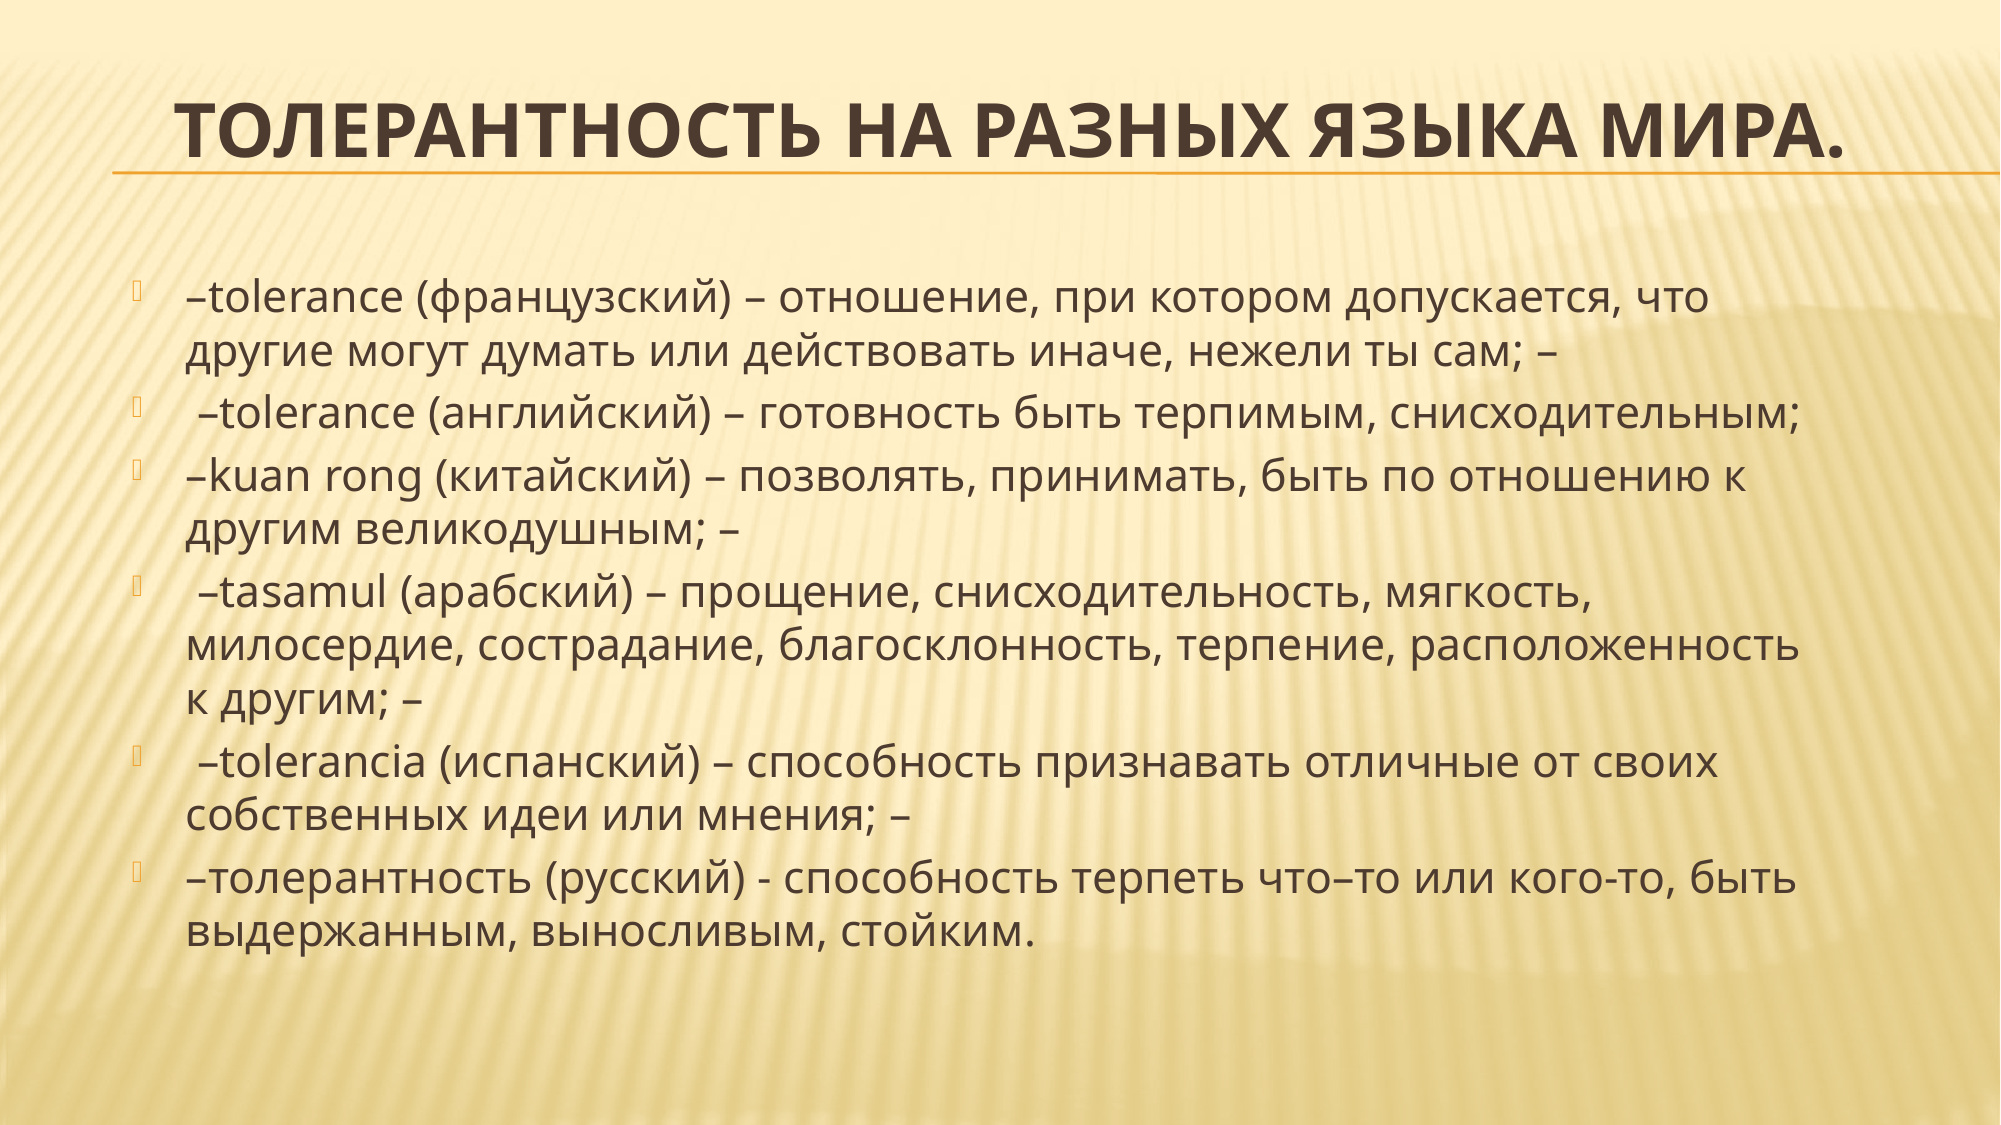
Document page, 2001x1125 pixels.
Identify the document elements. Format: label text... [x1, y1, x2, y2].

list –tolerance (французский) – отношение, при котором допускается, что другие могут думать или действовать иначе, нежели ты сам; – –tolerance (английский) – готовность быть терпимым, снисходительным; –kuan rong (китайский) – позволять, принимать, быть по отношению к другим великодушным; – –tasamul (арабский) – прощение, снисходительность, мягкость, милосердие, сострадание, благосклонность, терпение, расположенность к другим; – –tolerancia (испанский) – способность признавать отличные от своих собственных идеи или мнения; – –толерантность (русский) - способность терпеть что–то или кого-то, быть выдержанным, выносливым, стойким. [117, 260, 1842, 975]
title Толерантность на разных языка мира. [157, 19, 1883, 237]
